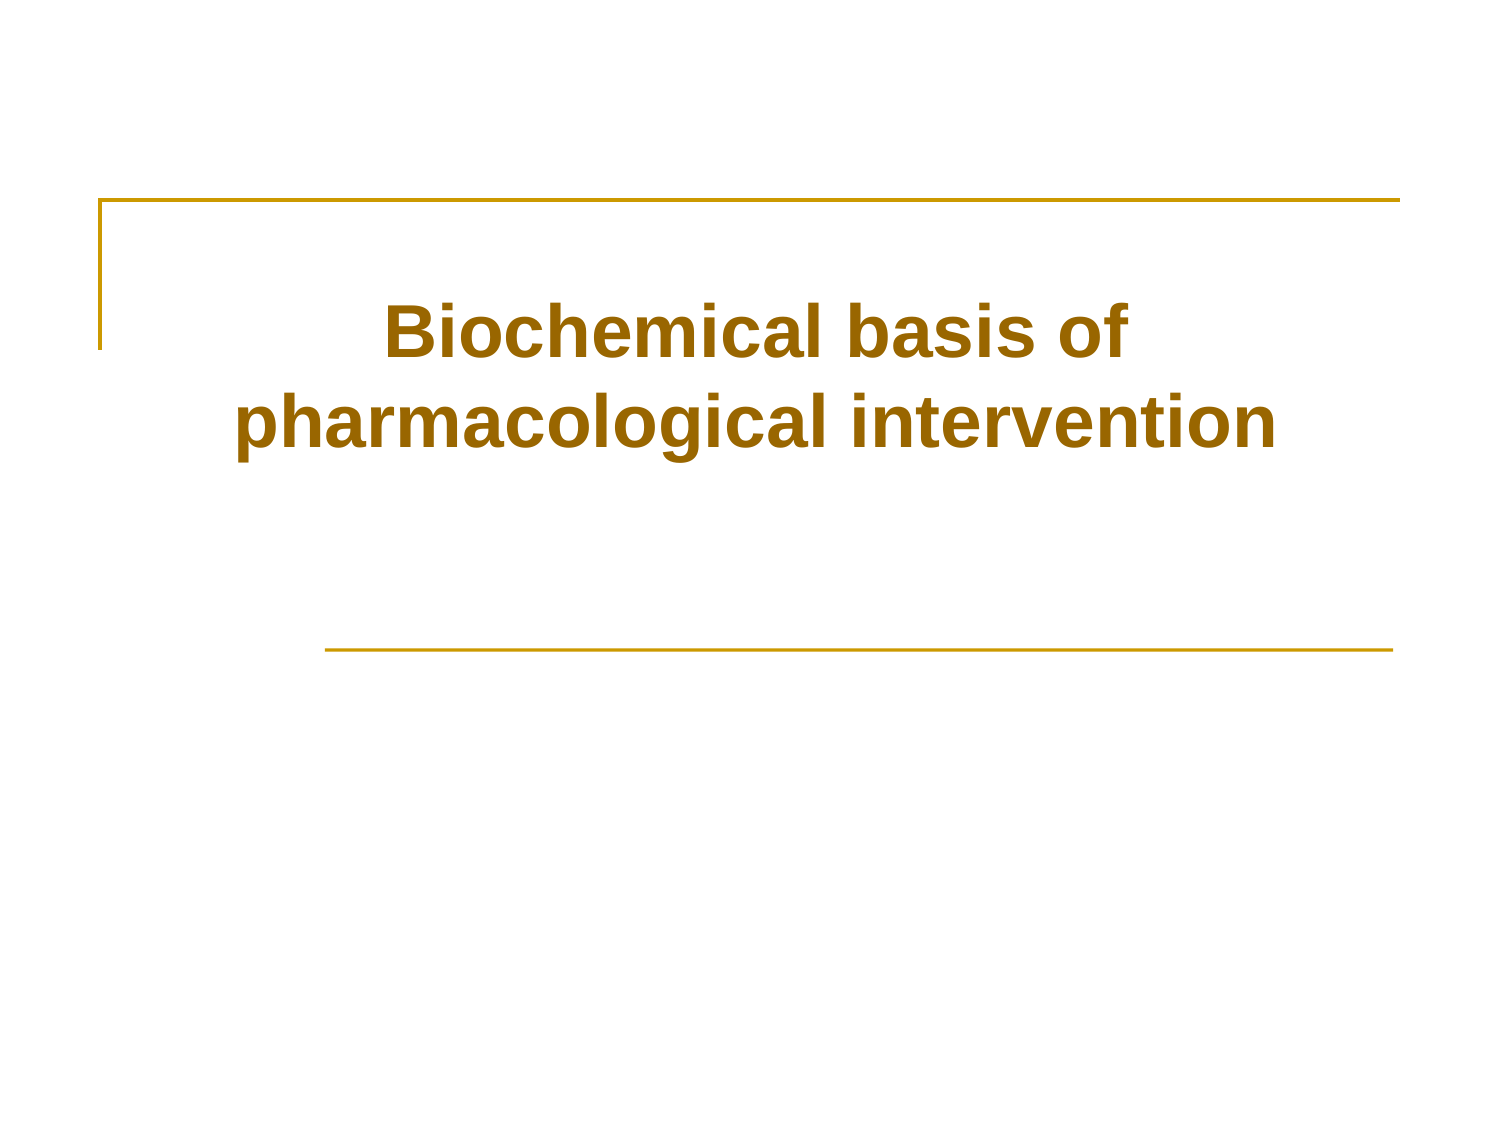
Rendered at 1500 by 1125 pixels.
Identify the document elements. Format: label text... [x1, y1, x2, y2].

title Biochemical basis of pharmacological intervention [112, 275, 1400, 525]
